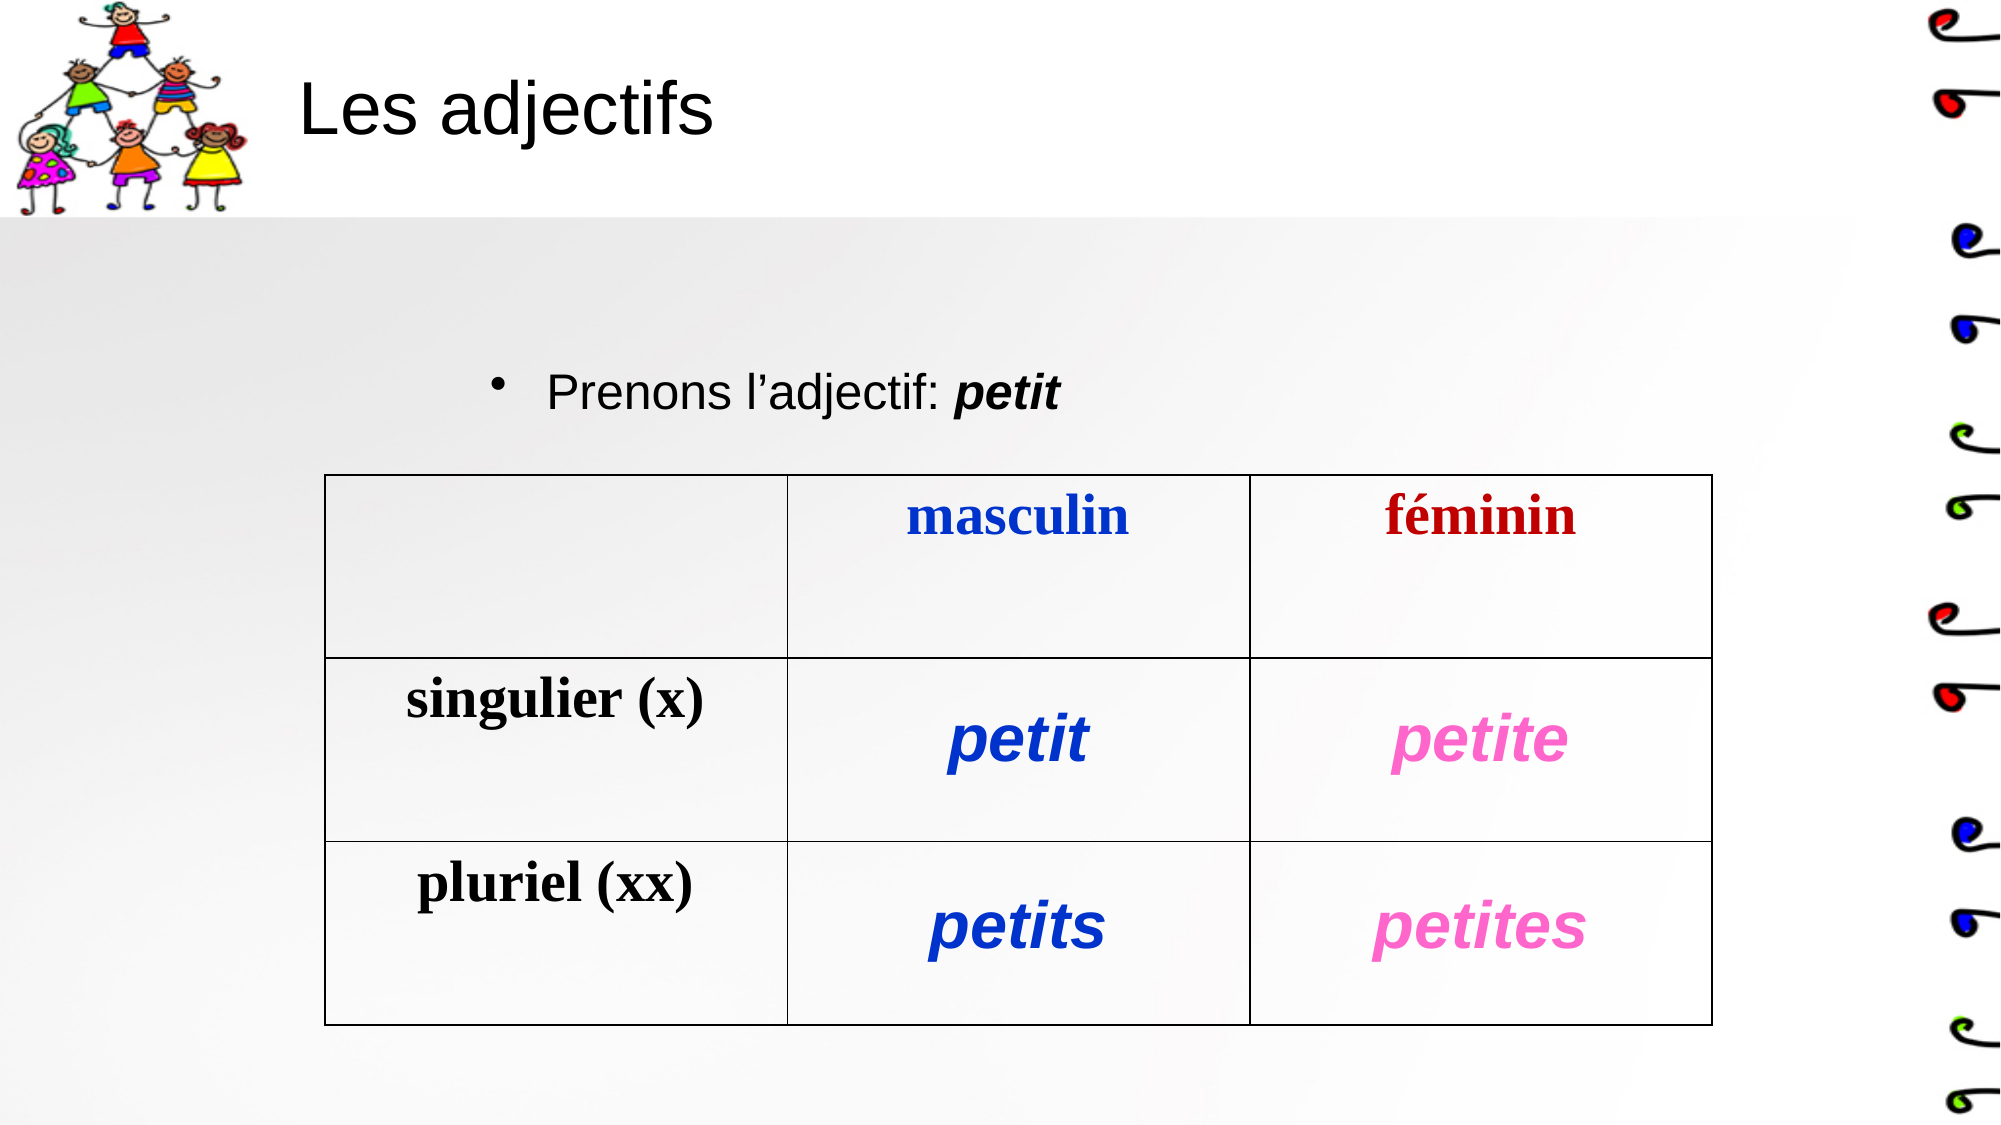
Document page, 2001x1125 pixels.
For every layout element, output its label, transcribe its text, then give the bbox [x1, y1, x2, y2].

table_header féminin [1251, 476, 1711, 657]
picture [0, 0, 2001, 1125]
table_header masculin [788, 476, 1249, 657]
list Prenons l’adjectif: petit [474, 352, 1751, 1063]
table_cell [788, 842, 1249, 1024]
text_box petite [1262, 687, 1700, 783]
text_box petites [1262, 874, 1700, 970]
table_cell [1251, 659, 1711, 841]
table_cell singulier (x) [326, 659, 787, 841]
table_cell [788, 659, 1249, 841]
text_box petit [799, 687, 1238, 783]
table_cell pluriel (xx) [326, 842, 787, 1024]
title Les adjectifs [283, 16, 1951, 192]
table_header [326, 476, 787, 657]
table_cell [1251, 842, 1711, 1024]
text_box petits [799, 874, 1238, 970]
